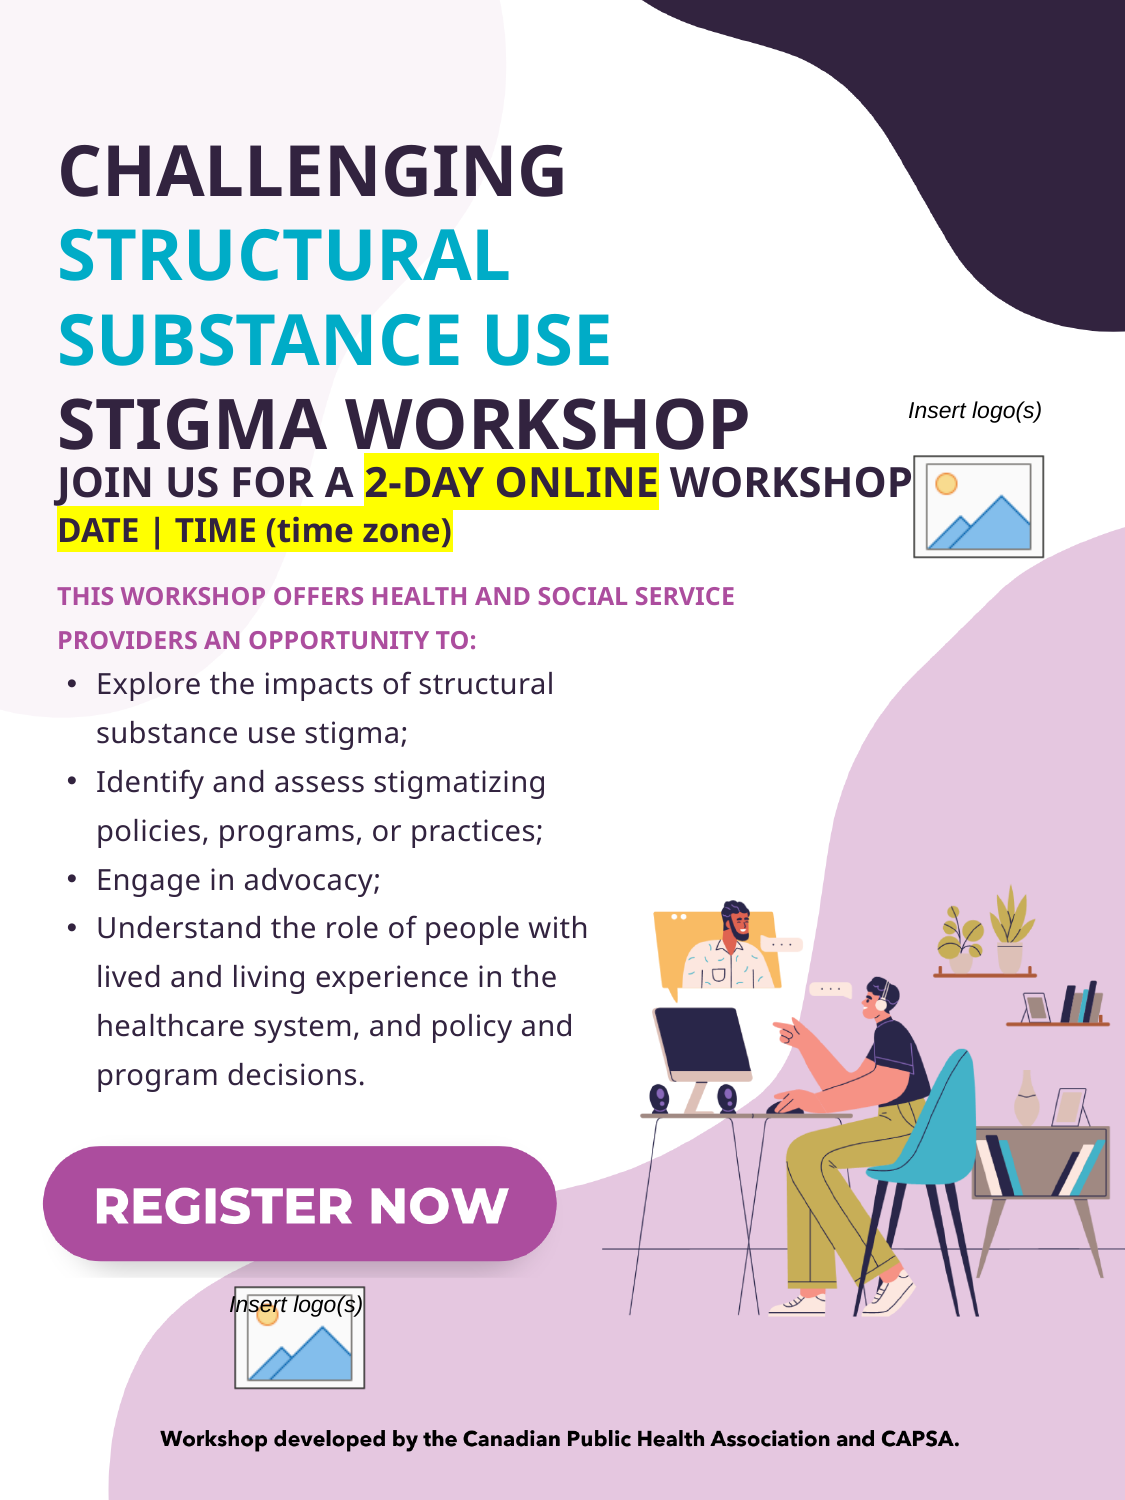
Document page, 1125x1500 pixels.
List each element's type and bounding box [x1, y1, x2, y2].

text_box [0, 0, 1125, 1500]
picture [849, 387, 1108, 626]
picture [57, 1281, 543, 1394]
